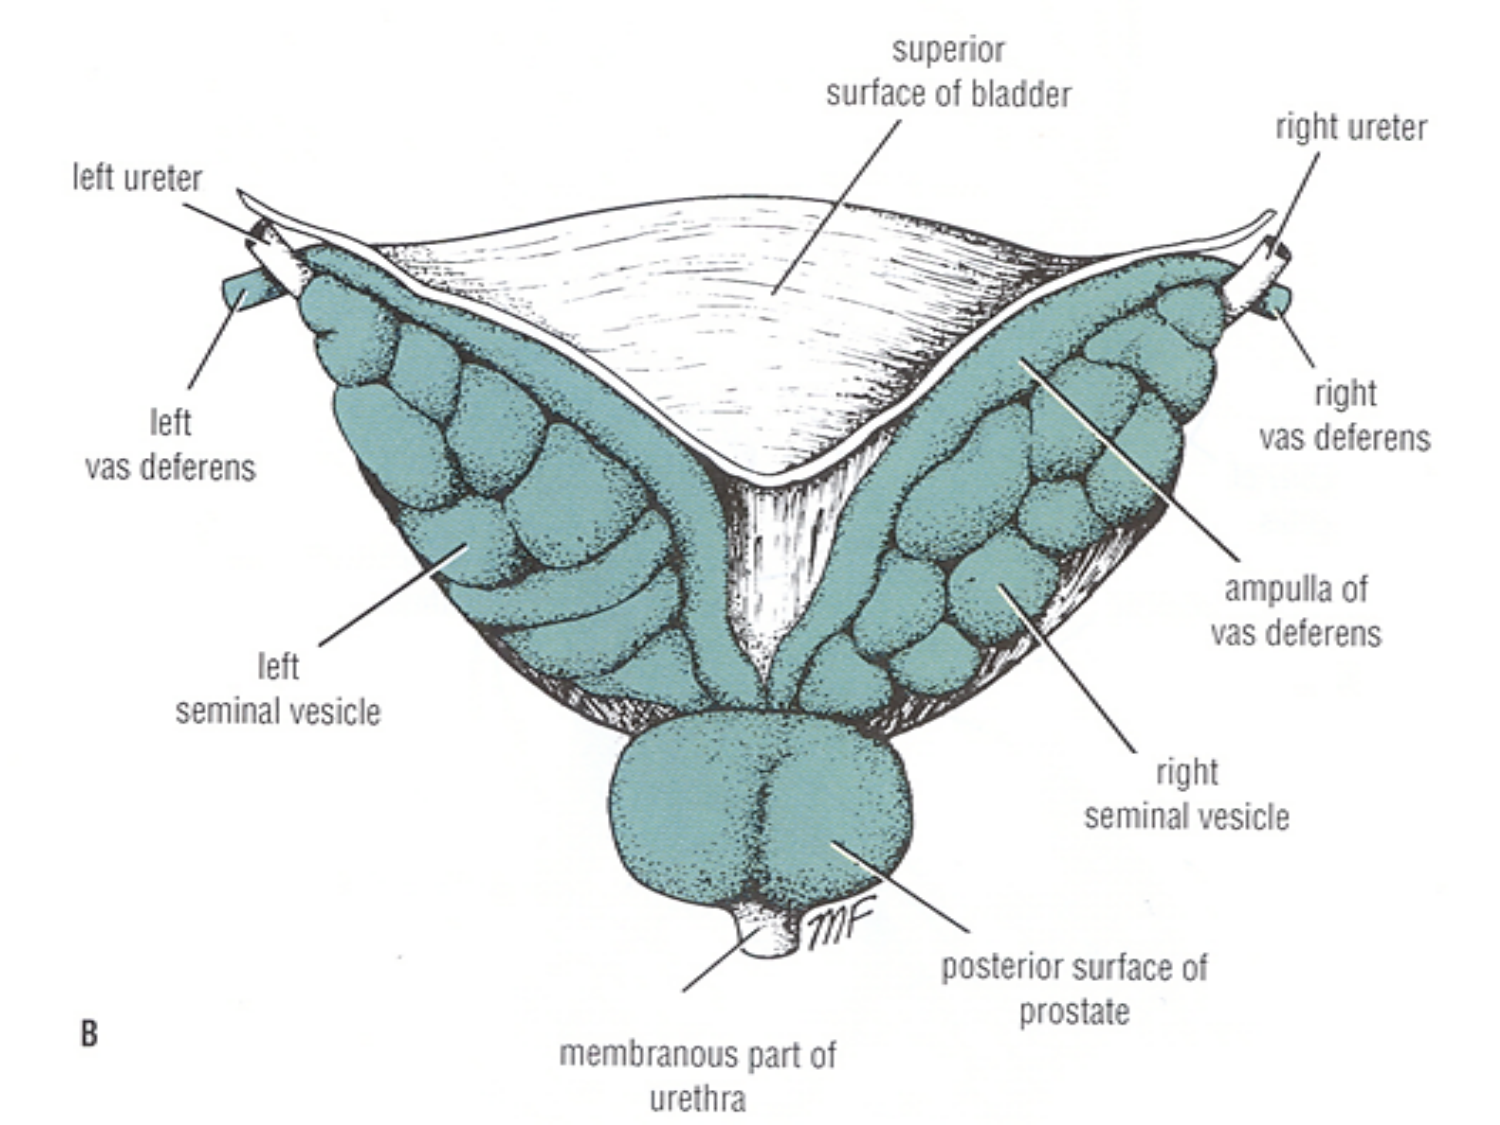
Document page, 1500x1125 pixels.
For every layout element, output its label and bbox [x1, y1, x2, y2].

list [0, 0, 1500, 1125]
